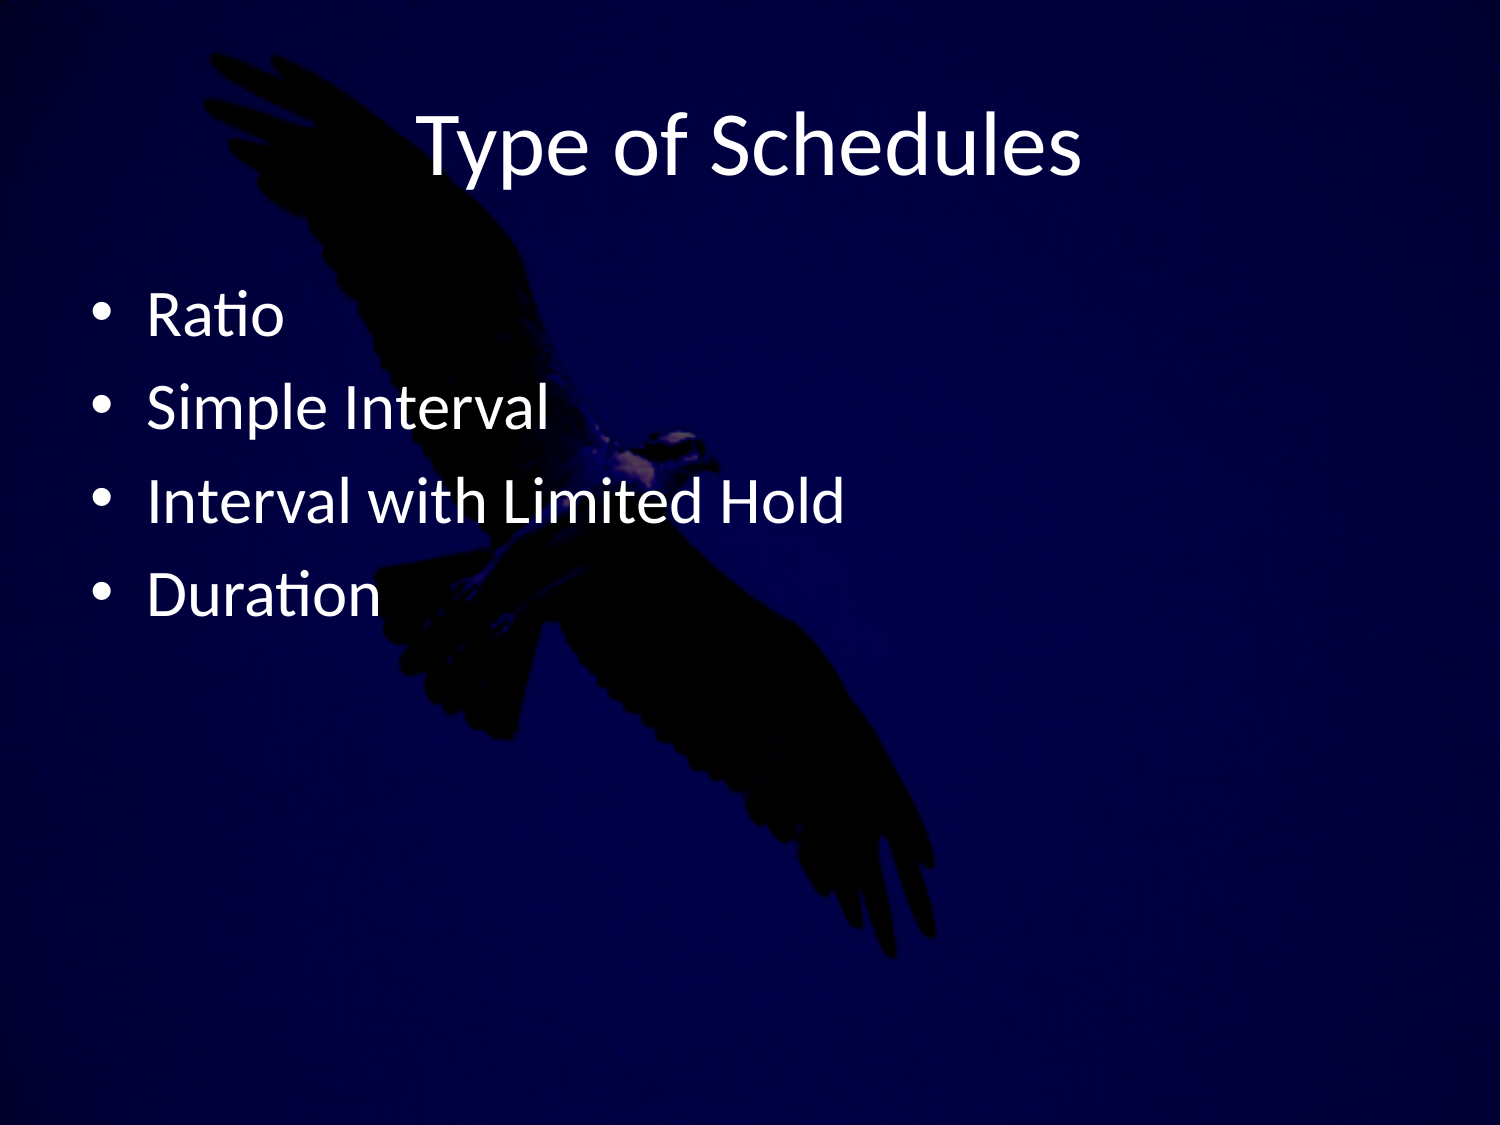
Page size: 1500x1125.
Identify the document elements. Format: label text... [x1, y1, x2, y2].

title Type of Schedules [75, 45, 1425, 233]
picture [0, 0, 1500, 1125]
list Ratio Simple Interval Interval with Limited Hold Duration [75, 262, 1425, 1005]
